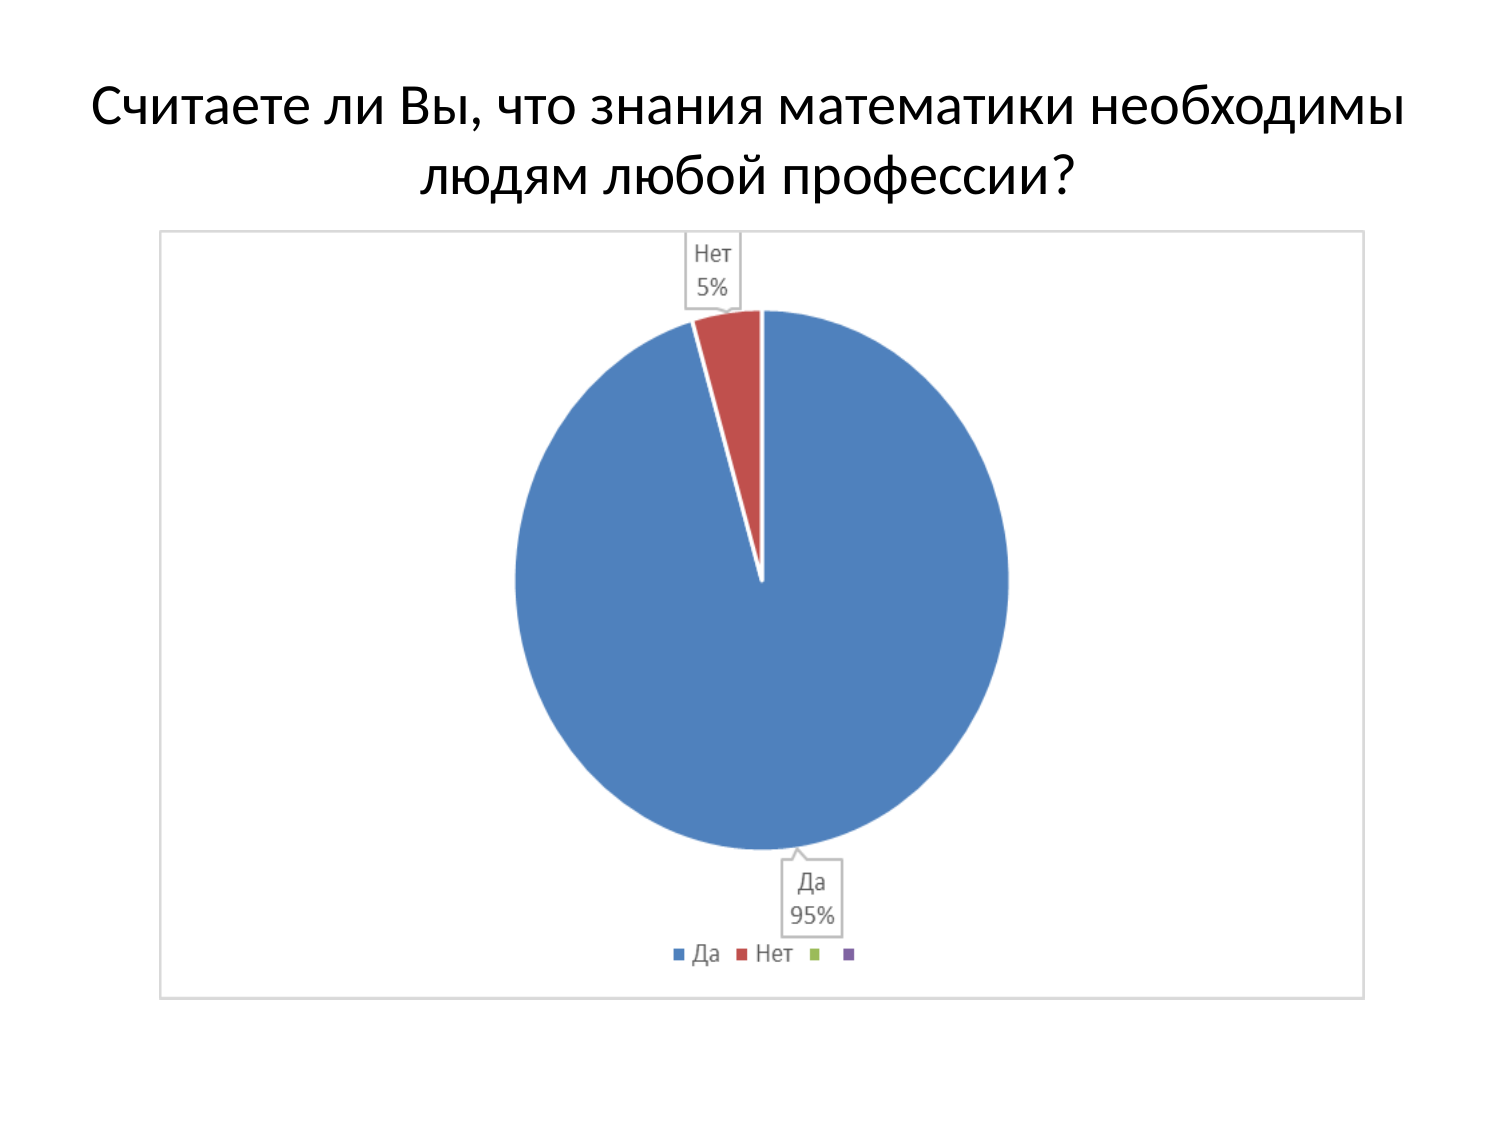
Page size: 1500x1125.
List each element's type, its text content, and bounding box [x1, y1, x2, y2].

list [159, 229, 1365, 1000]
title Считаете ли Вы, что знания математики необходимы людям любой профессии? [73, 42, 1424, 231]
